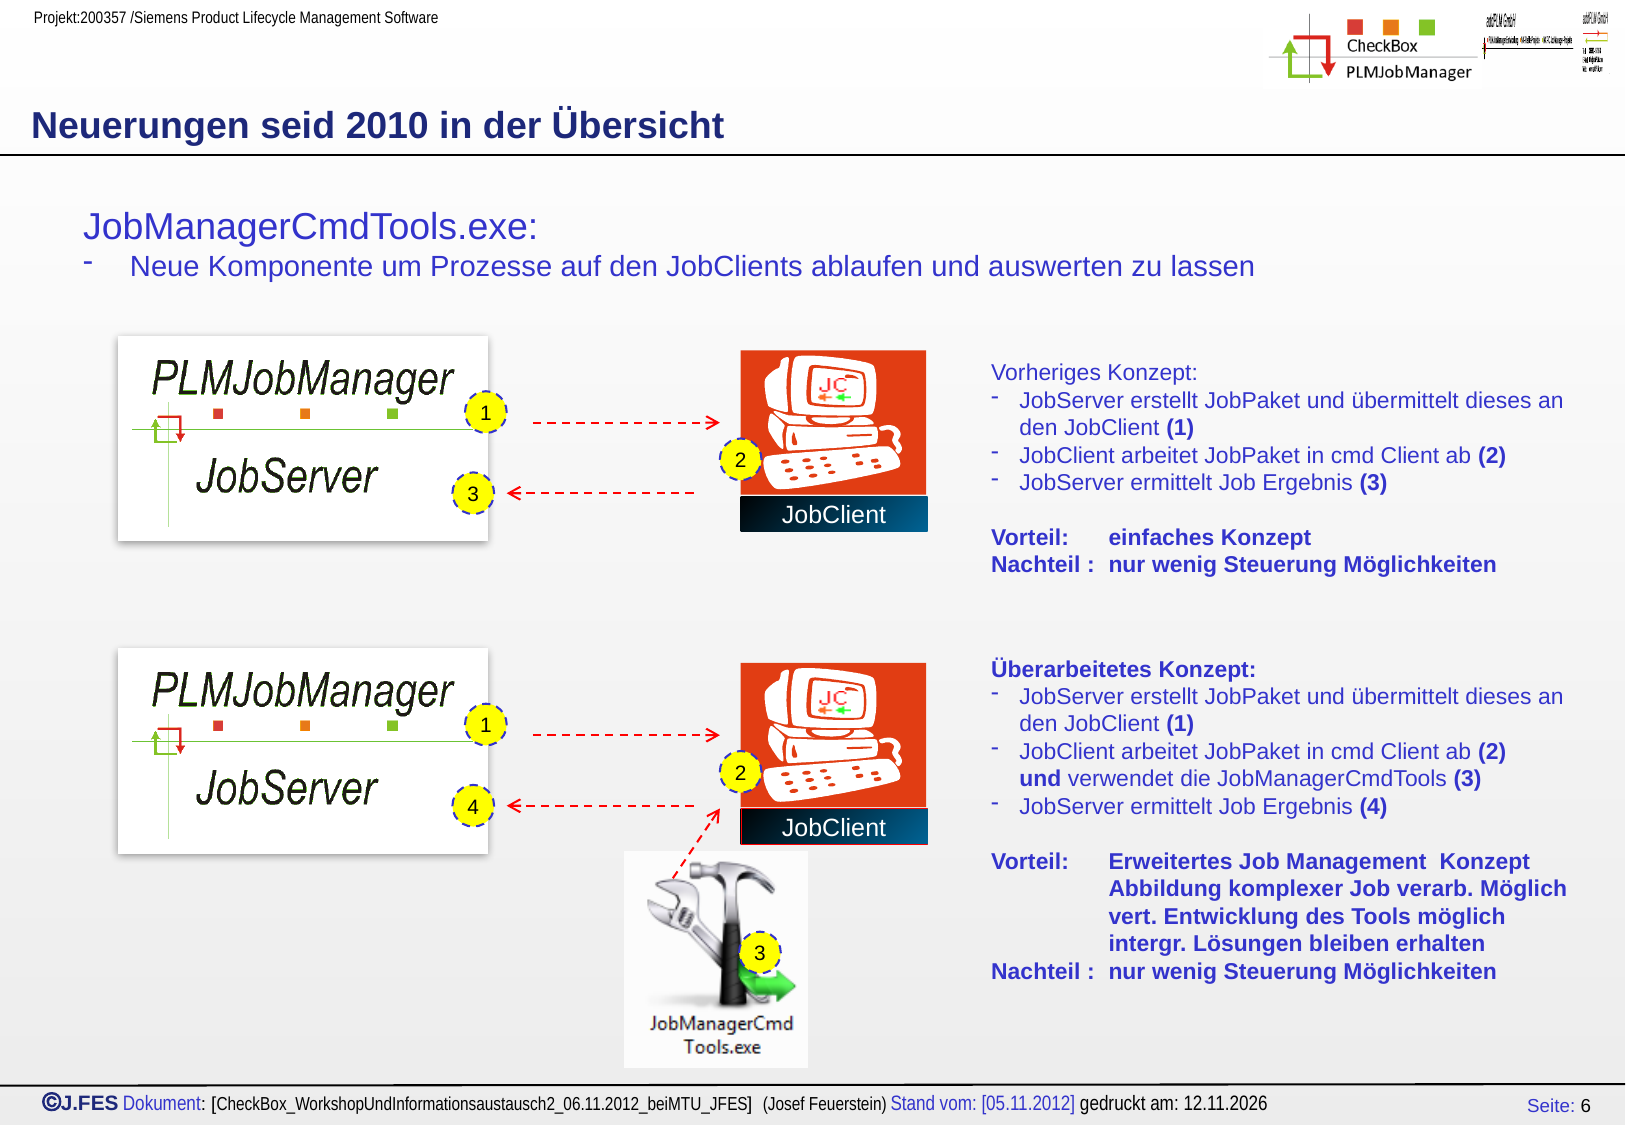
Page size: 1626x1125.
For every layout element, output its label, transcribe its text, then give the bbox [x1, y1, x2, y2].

picture [132, 350, 474, 527]
text_box 2 [719, 439, 735, 480]
text_box 1 [477, 703, 507, 746]
picture [132, 662, 474, 840]
title Neuerungen seid 2010 in der Übersicht [30, 73, 1600, 148]
picture [1263, 10, 1482, 73]
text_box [672, 808, 721, 879]
text_box 1 [477, 391, 507, 433]
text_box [740, 662, 928, 845]
text_box Überarbeitetes Konzept: JobServer erstellt JobPaket und übermittelt dieses an den JobClient (1) JobClient arbeitet JobPaket in cmd Client ab (2) und verwendet die JobManagerCmdTools (3) JobServer ermittelt Job Ergebnis (4) Vorteil: Erweitertes Job Management Konzept Abbildung komplexer Job verarb. Möglich vert. Entwicklung des Tools möglich intergr. Lösungen bleiben erhalten Nachteil : nur wenig Steuerung Möglichkeiten [976, 646, 1616, 991]
text_box JobManagerCmdTools.exe: Neue Komponente um Prozesse auf den JobClients ablaufen und auswerten zu lassen [68, 195, 1547, 290]
text_box 3 [477, 472, 495, 514]
picture [624, 851, 808, 1068]
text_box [740, 350, 928, 533]
text_box 2 [719, 751, 735, 792]
text_box Vorheriges Konzept: JobServer erstellt JobPaket und übermittelt dieses an den JobClient (1) JobClient arbeitet JobPaket in cmd Client ab (2) JobServer ermittelt Job Ergebnis (3) Vorteil: einfaches Konzept Nachteil : nur wenig Steuerung Möglichkeiten [976, 350, 1582, 585]
text_box 4 [477, 785, 495, 827]
